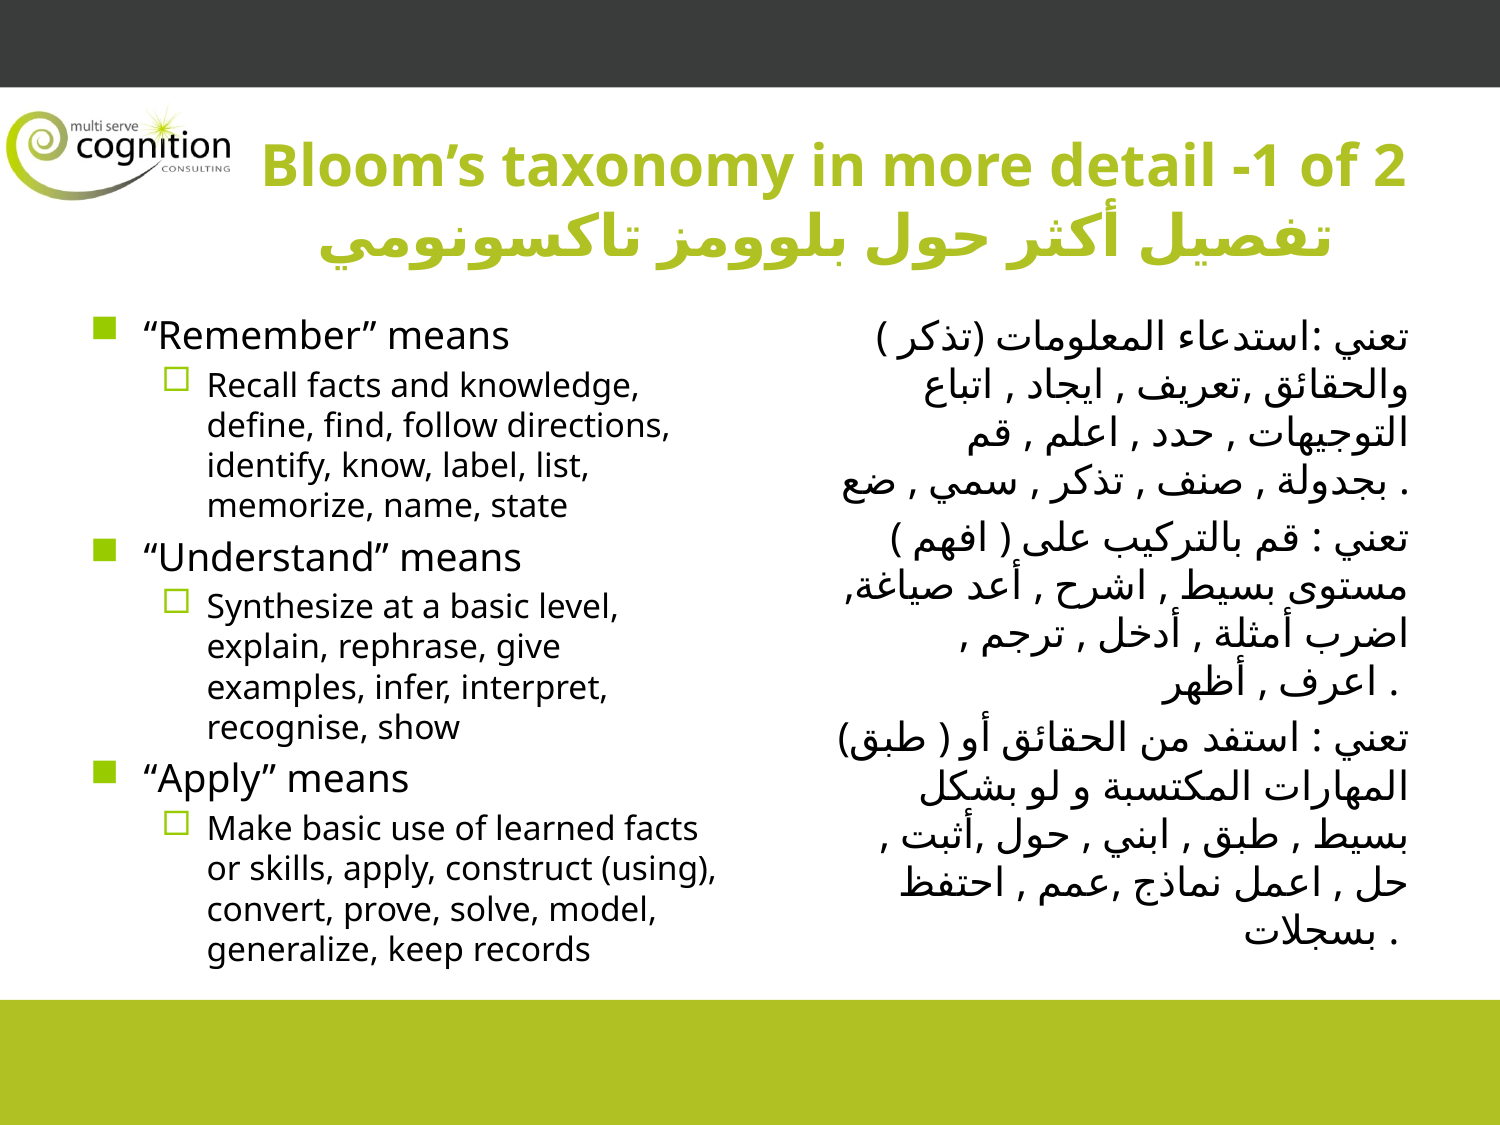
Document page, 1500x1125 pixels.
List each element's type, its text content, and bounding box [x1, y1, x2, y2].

picture [0, 101, 237, 207]
list “Remember” means Recall facts and knowledge, define, find, follow directions, identify, know, label, list, memorize, name, state “Understand” means Synthesize at a basic level, explain, rephrase, give examples, infer, interpret, recognise, show “Apply” means Make basic use of learned facts or skills, apply, construct (using), convert, prove, solve, model, generalize, keep records [74, 302, 738, 977]
list ( تذكر) تعني :استدعاء المعلومات والحقائق ,تعريف , ايجاد , اتباع التوجيهات , حدد , اعلم , قم بجدولة , صنف , تذكر , سمي , ضع . ( افهم ) تعني : قم بالتركيب على مستوى بسيط , اشرح , أعد صياغة, اضرب أمثلة , أدخل , ترجم , اعرف , أظهر . (طبق ) تعني : استفد من الحقائق أو المهارات المكتسبة و لو بشكل بسيط , طبق , ابني , حول ,أثبت , حل , اعمل نماذج ,عمم , احتفظ بسجلات . [762, 302, 1426, 977]
title Bloom’s taxonomy in more detail -1 of 2 تفصيل أكثر حول بلوومز تاكسونومي [241, 113, 1426, 283]
